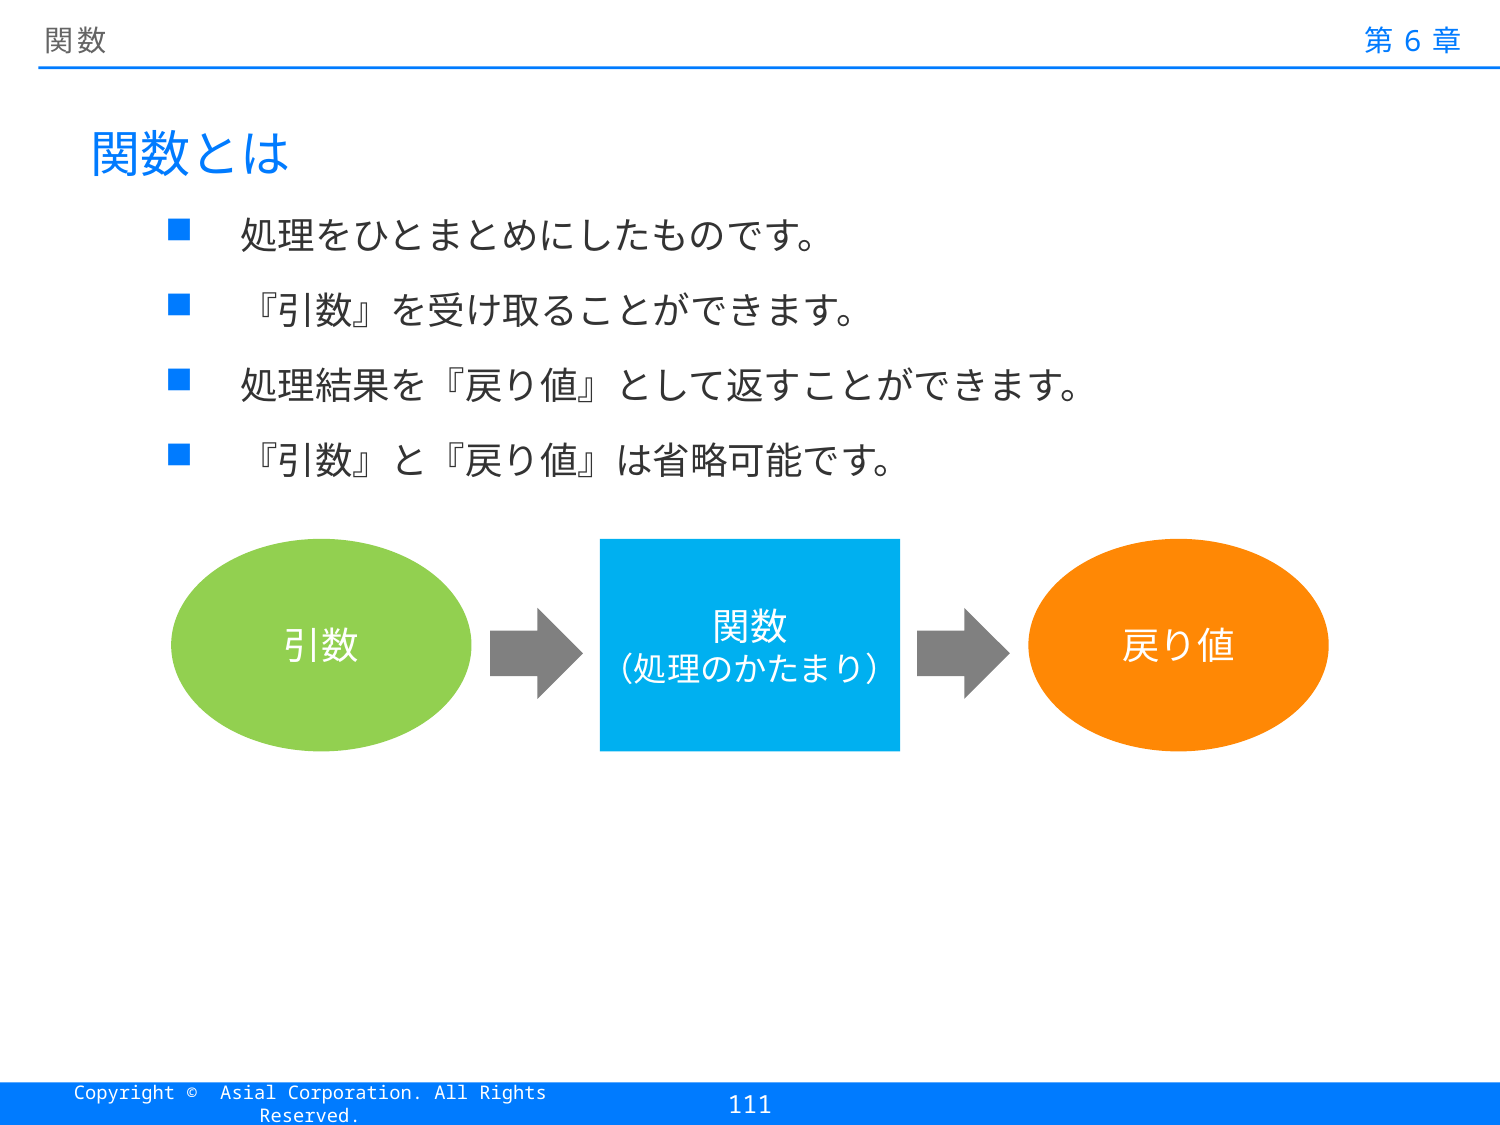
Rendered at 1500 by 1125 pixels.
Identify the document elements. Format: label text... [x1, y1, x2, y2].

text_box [170, 538, 1329, 752]
list 第6章 [702, 7, 1477, 72]
slide_number 111 [581, 1075, 919, 1125]
title 関数 [29, 7, 702, 72]
list 関数とは 処理をひとまとめにしたものです。 『引数』を受け取ることができます。 処理結果を『戻り値』として返すことができます。 『引数』と『戻り値』は省略可能です。 [75, 84, 1425, 988]
